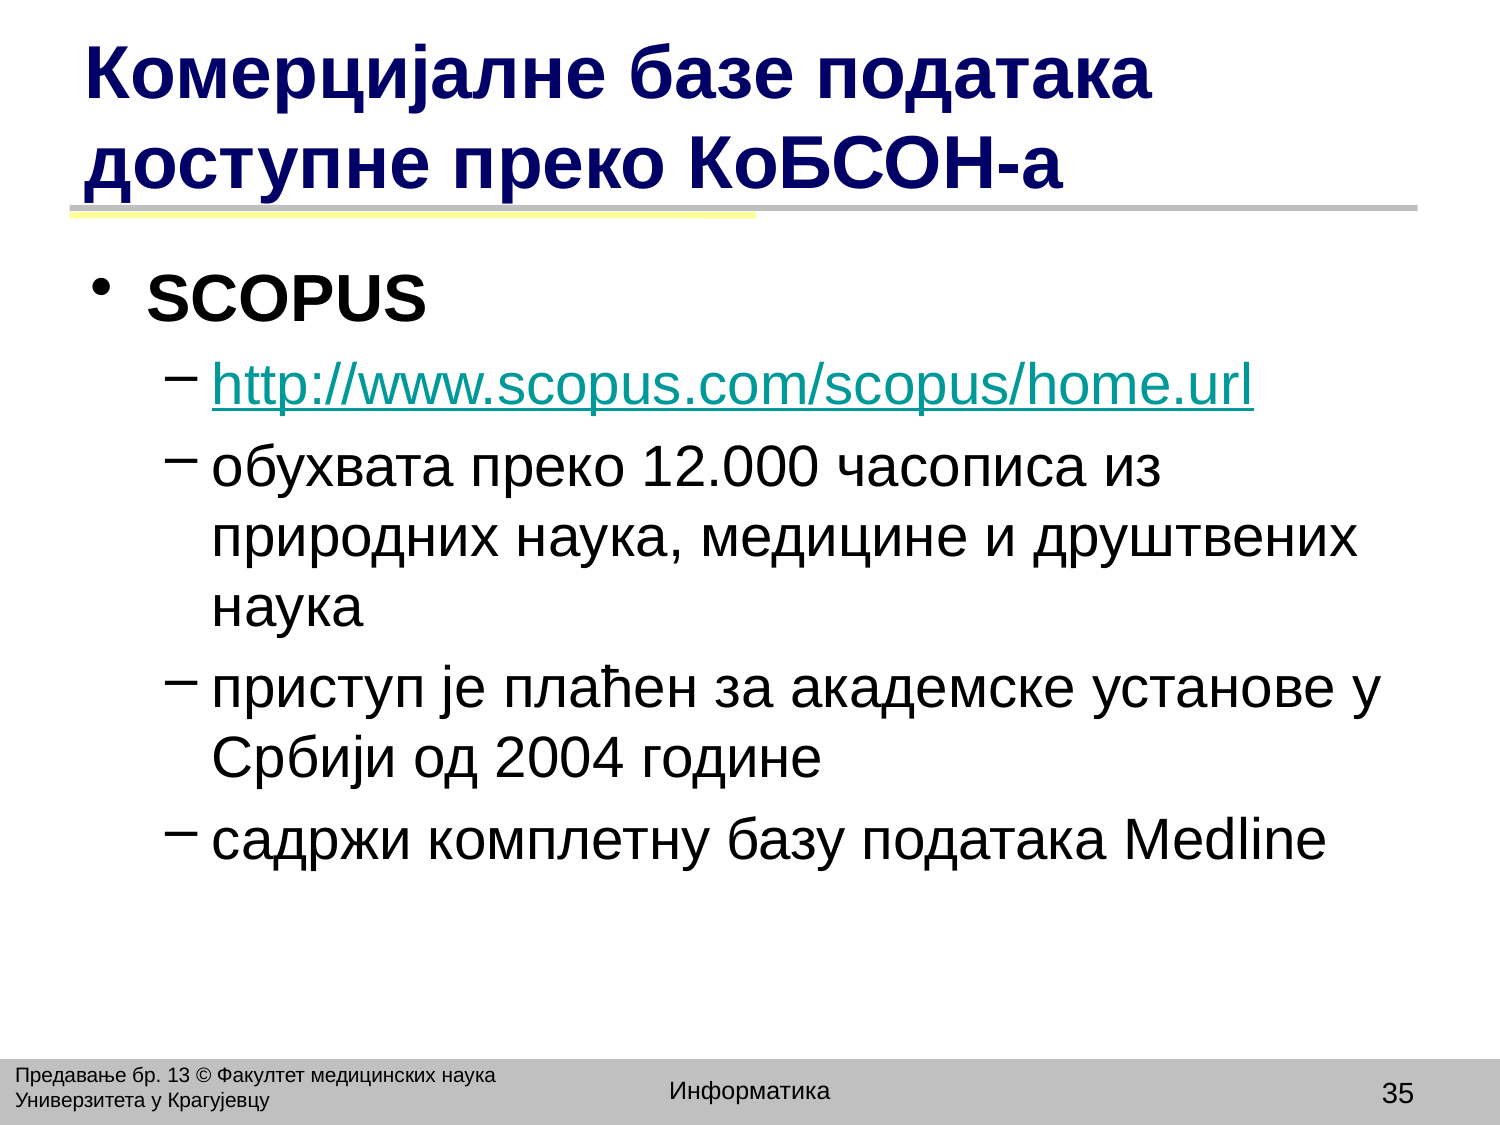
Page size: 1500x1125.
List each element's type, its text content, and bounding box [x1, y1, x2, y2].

slide_number Предавање бр. 13 © Факултет медицинских наука Универзитета у Крагујевцу [0, 1053, 617, 1108]
footer Информатика [512, 1066, 988, 1125]
slide_number 35 [1079, 1066, 1430, 1125]
list SCOPUS http://www.scopus.com/scopus/home.url обухвата преко 12.000 часописа из природних наука, медицине и друштвених наука приступ је плаћен за академске установе у Србији од 2004 године садржи комплетну базу података Мedline [74, 246, 1426, 1023]
title Комерцијалне базе података доступне преко КоБСОН-а [69, 19, 1426, 208]
